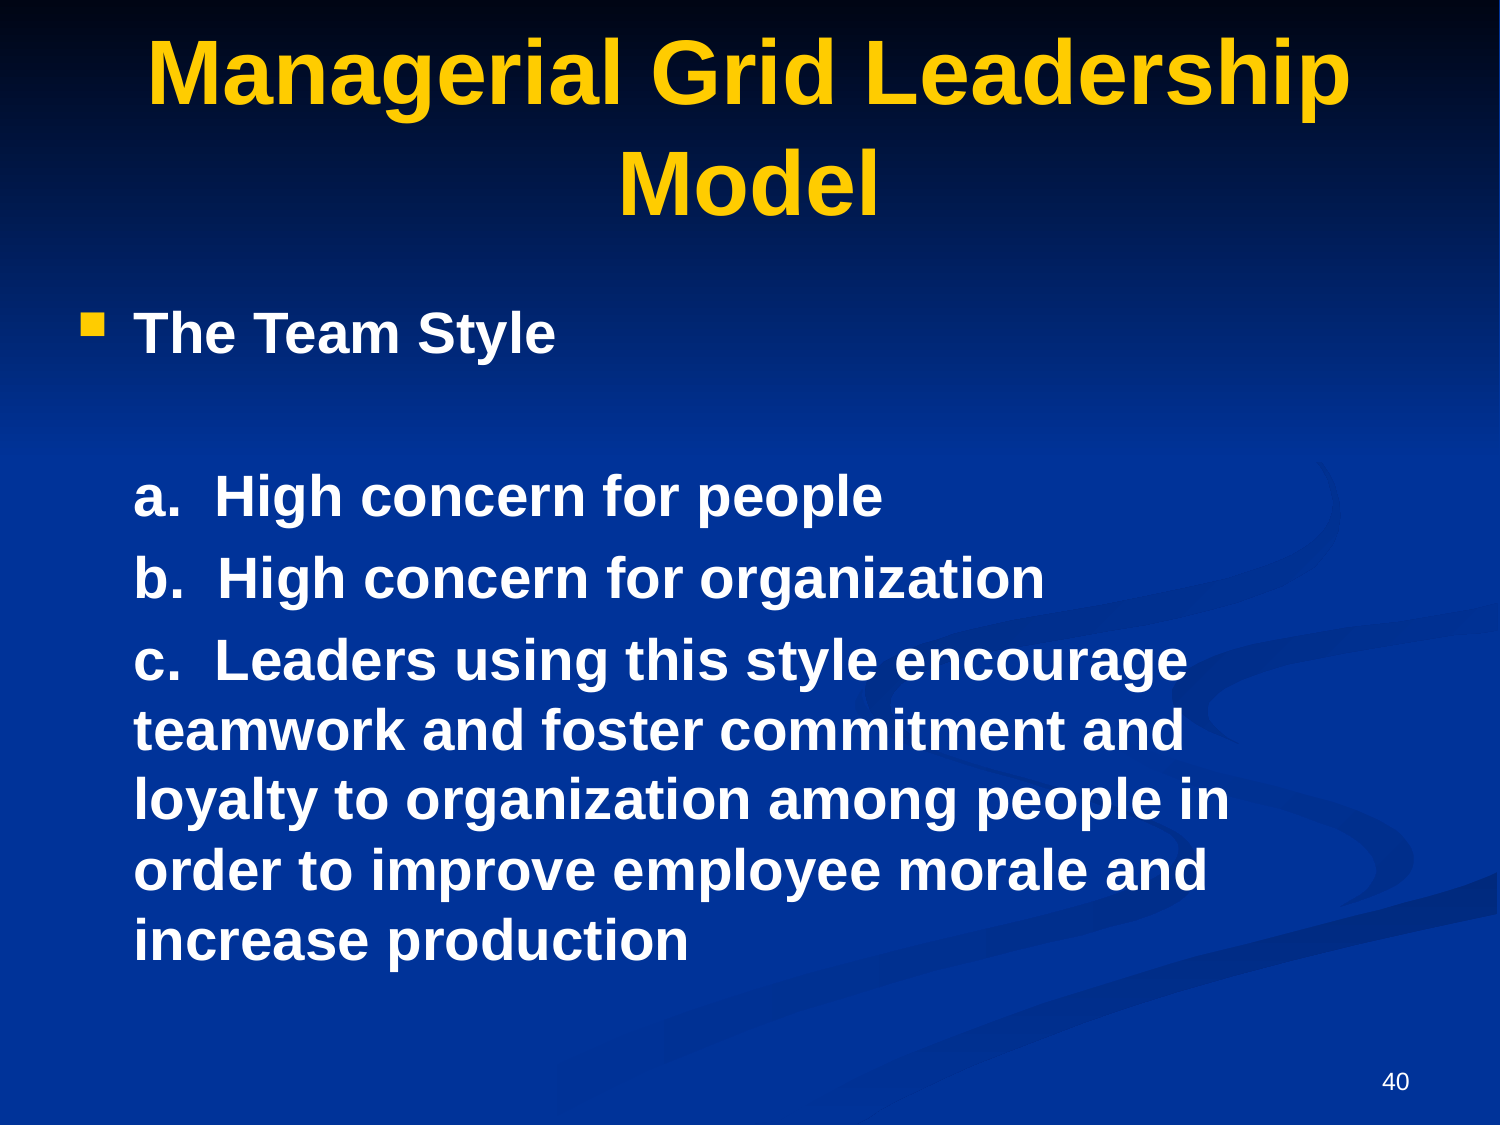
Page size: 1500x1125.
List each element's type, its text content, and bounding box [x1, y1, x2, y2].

slide_number 40 [1074, 1024, 1426, 1104]
title Managerial Grid Leadership Model [74, 44, 1426, 202]
list The Team Style a. High concern for people b. High concern for organization c. Leaders using this style encourage teamwork and foster commitment and loyalty to organization among people in order to improve employee morale and increase production [62, 287, 1413, 1088]
